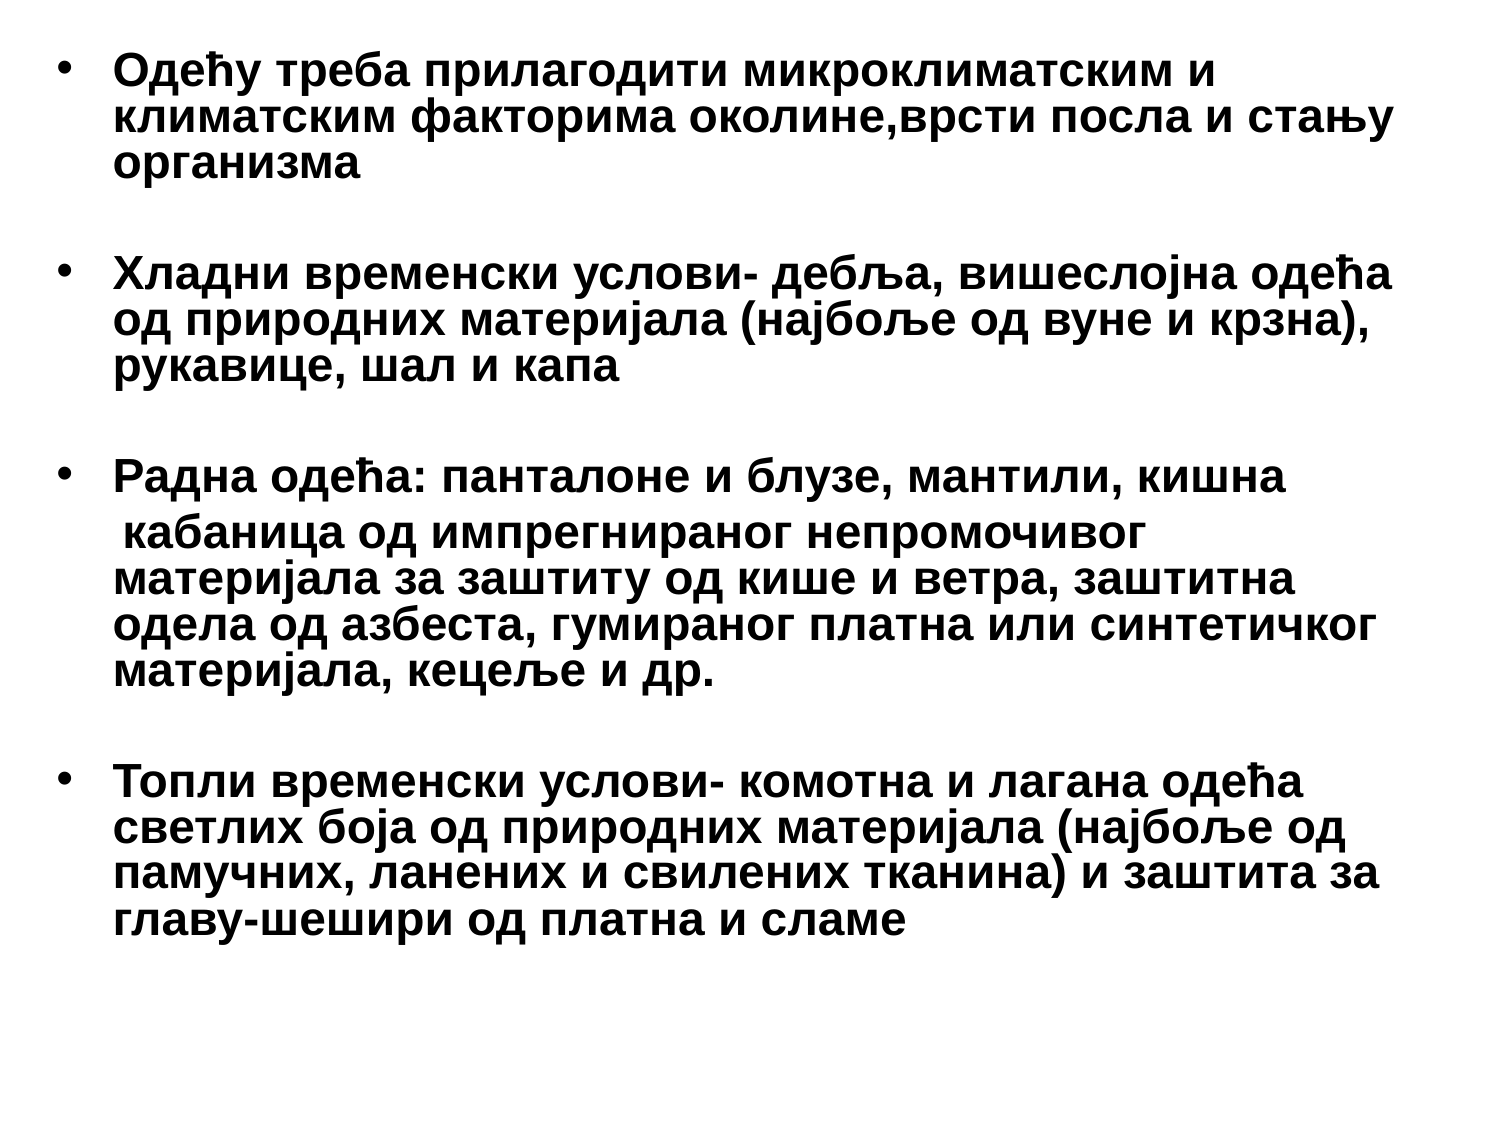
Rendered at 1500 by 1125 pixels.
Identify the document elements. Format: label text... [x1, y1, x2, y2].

list Одећу треба прилагодити микроклиматским и климатским факторима околине,врсти посла и стању организма Хладни временски услови- дебља, вишеслојна одећа од природних материјала (најбоље од вуне и крзна), рукавице, шал и капа Радна одећа: панталоне и блузе, мантили, кишна кабаница од импрегнираног непромочивог материјала за заштиту од кише и ветра, заштитна одела од азбеста, гумираног платна или синтетичког материјала, кецеље и др. Топли временски услови- комотна и лагана одећа светлих боја од природних материјала (најбоље од памучних, ланених и свилених тканина) и заштита за главу-шешири од платна и сламе [40, 42, 1426, 1118]
